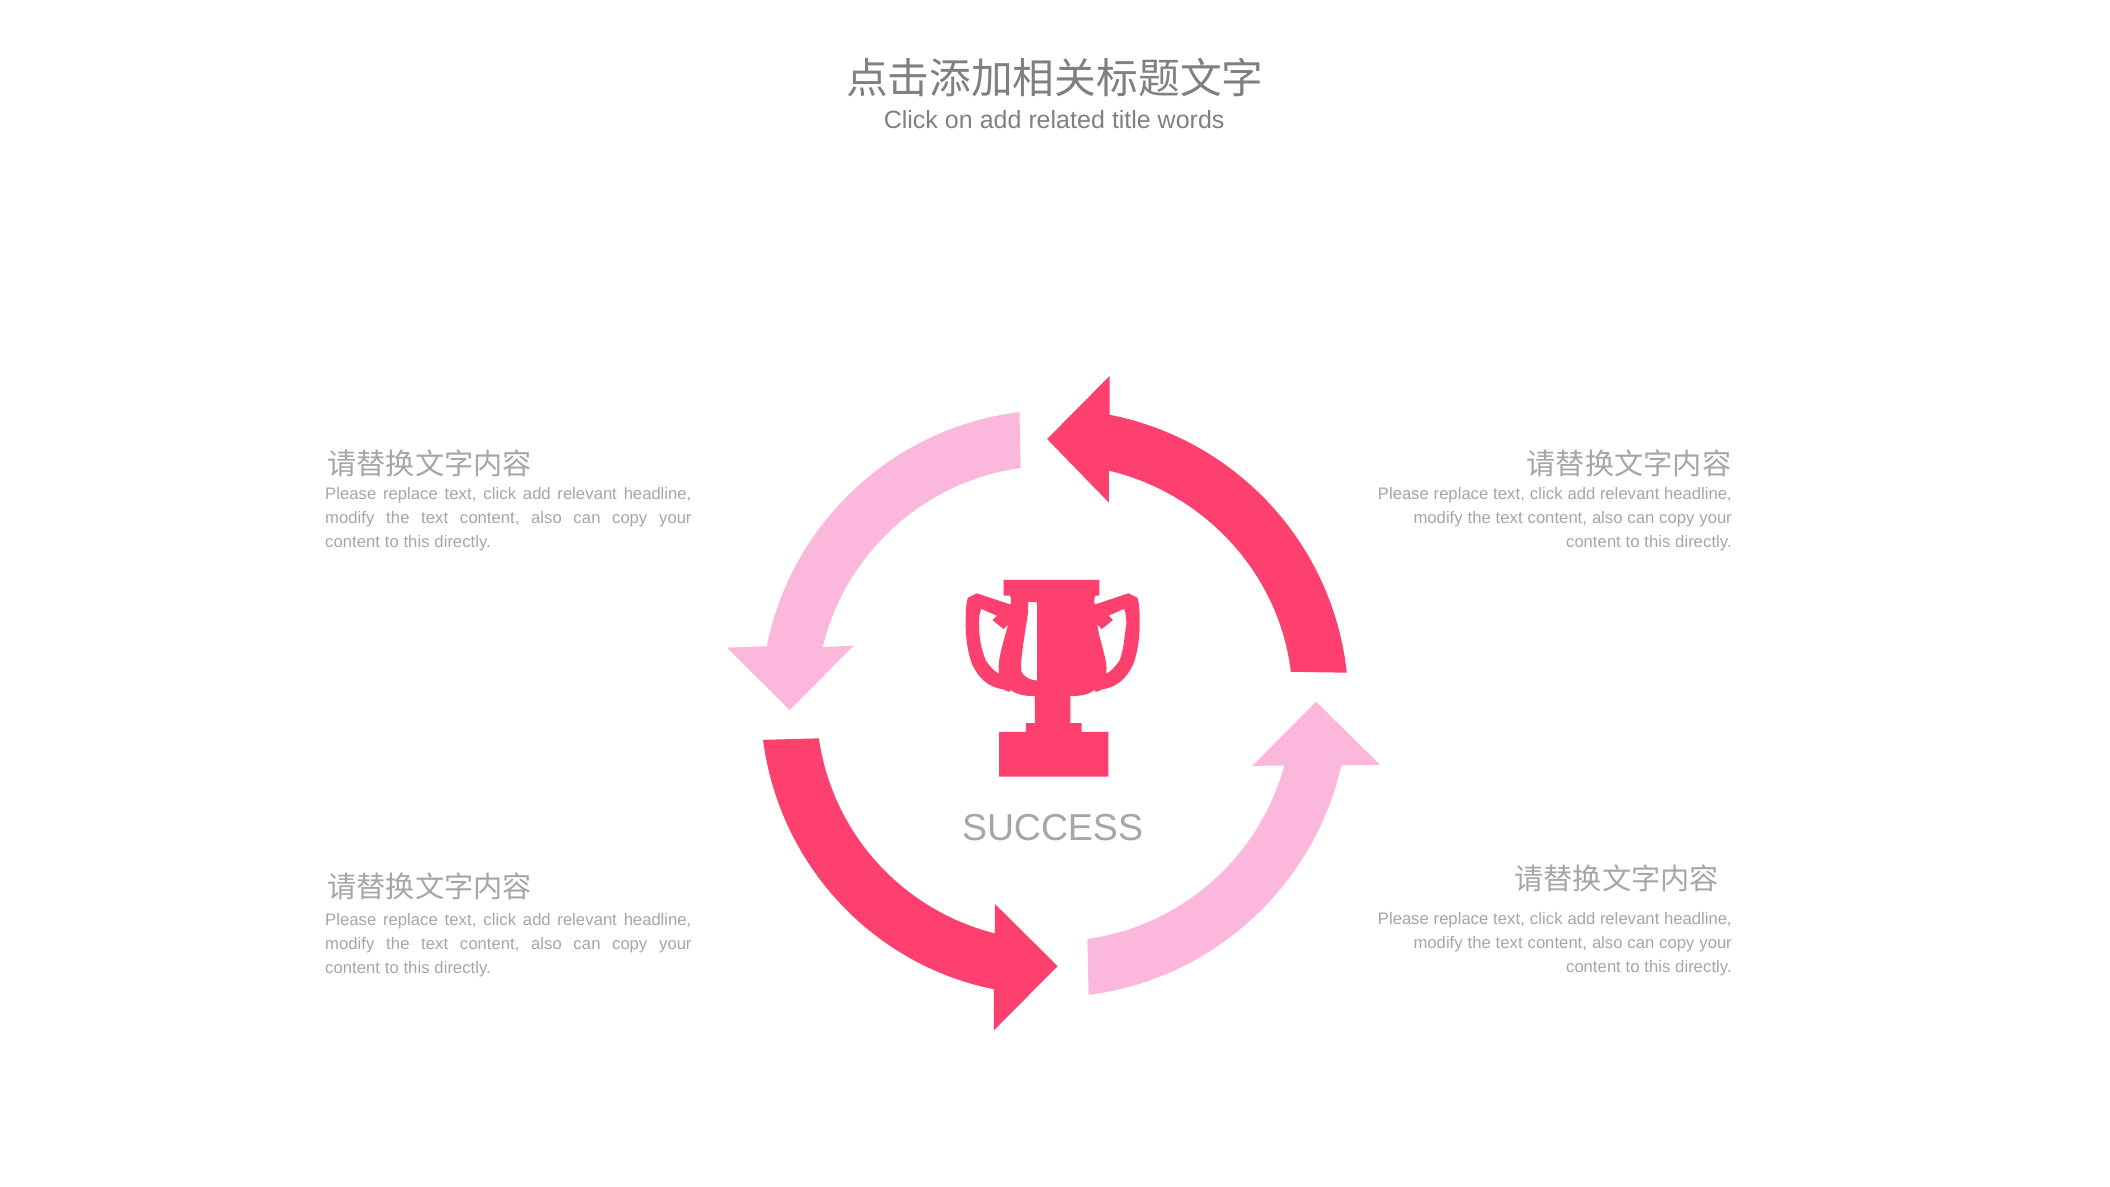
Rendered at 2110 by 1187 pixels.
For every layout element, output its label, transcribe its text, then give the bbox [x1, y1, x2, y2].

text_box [1361, 431, 1748, 558]
text_box Click on add related title words [864, 95, 1246, 158]
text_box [310, 431, 707, 558]
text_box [310, 854, 707, 984]
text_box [1361, 845, 1748, 983]
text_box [741, 388, 1369, 1017]
text_box 点击添加相关标题文字 [803, 44, 1307, 107]
